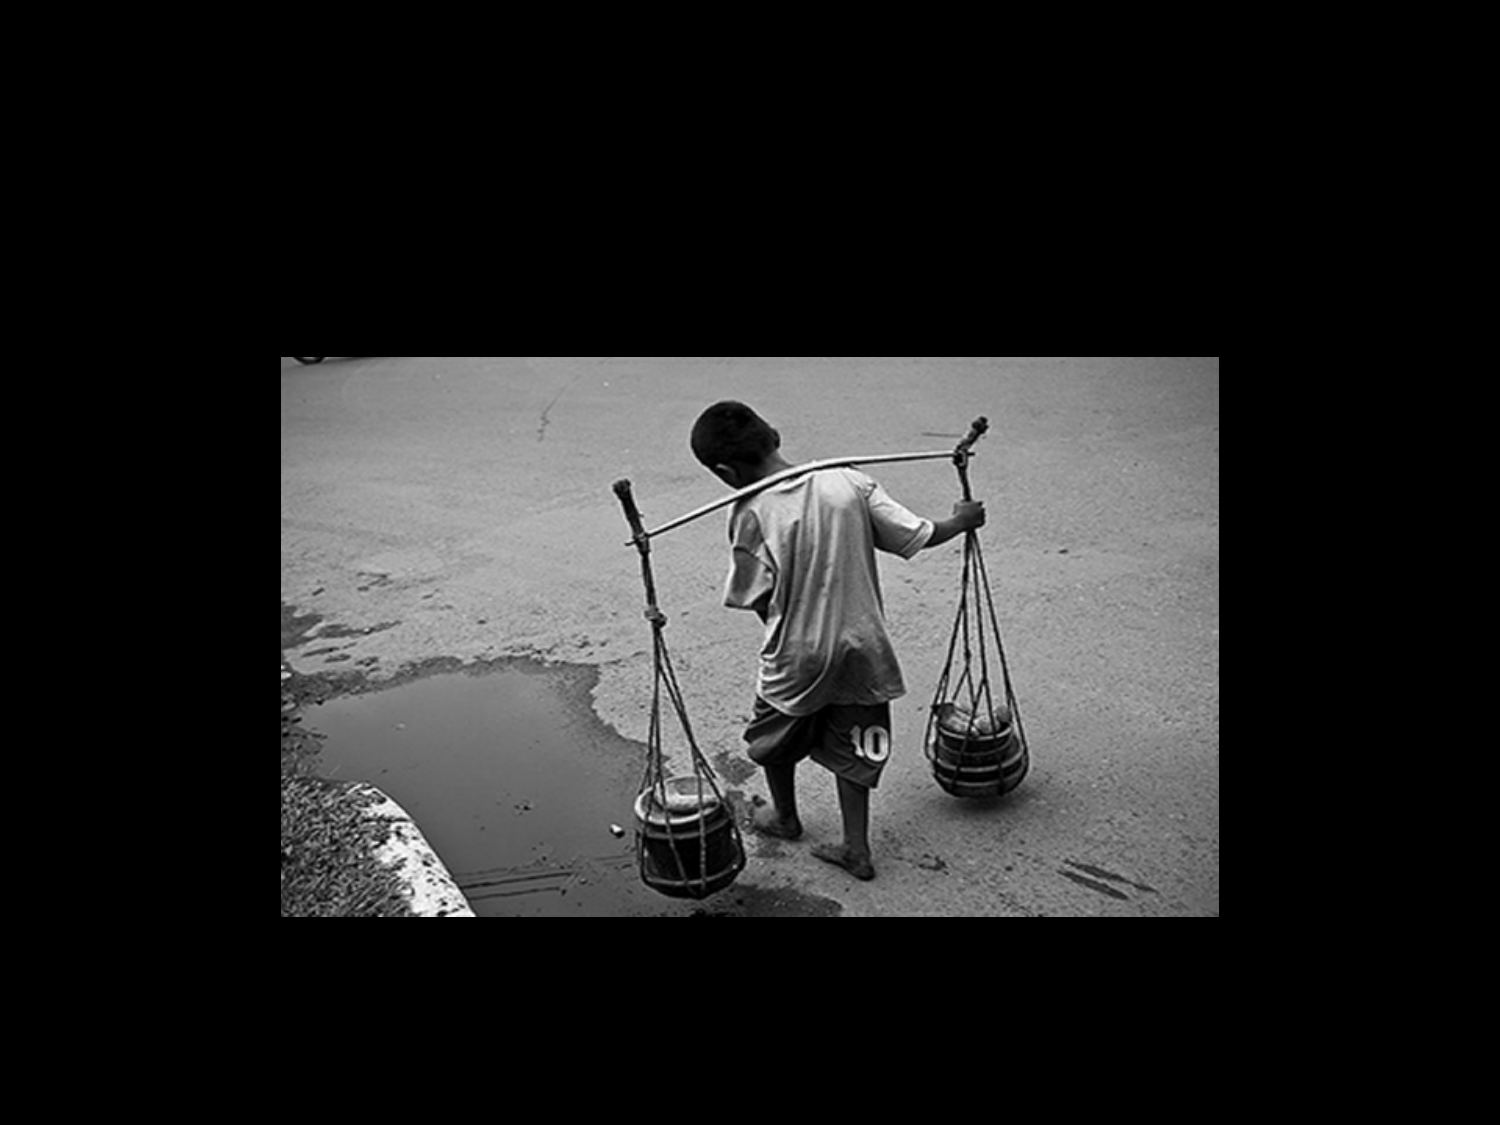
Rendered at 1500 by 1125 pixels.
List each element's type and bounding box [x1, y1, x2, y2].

list [281, 357, 1219, 918]
